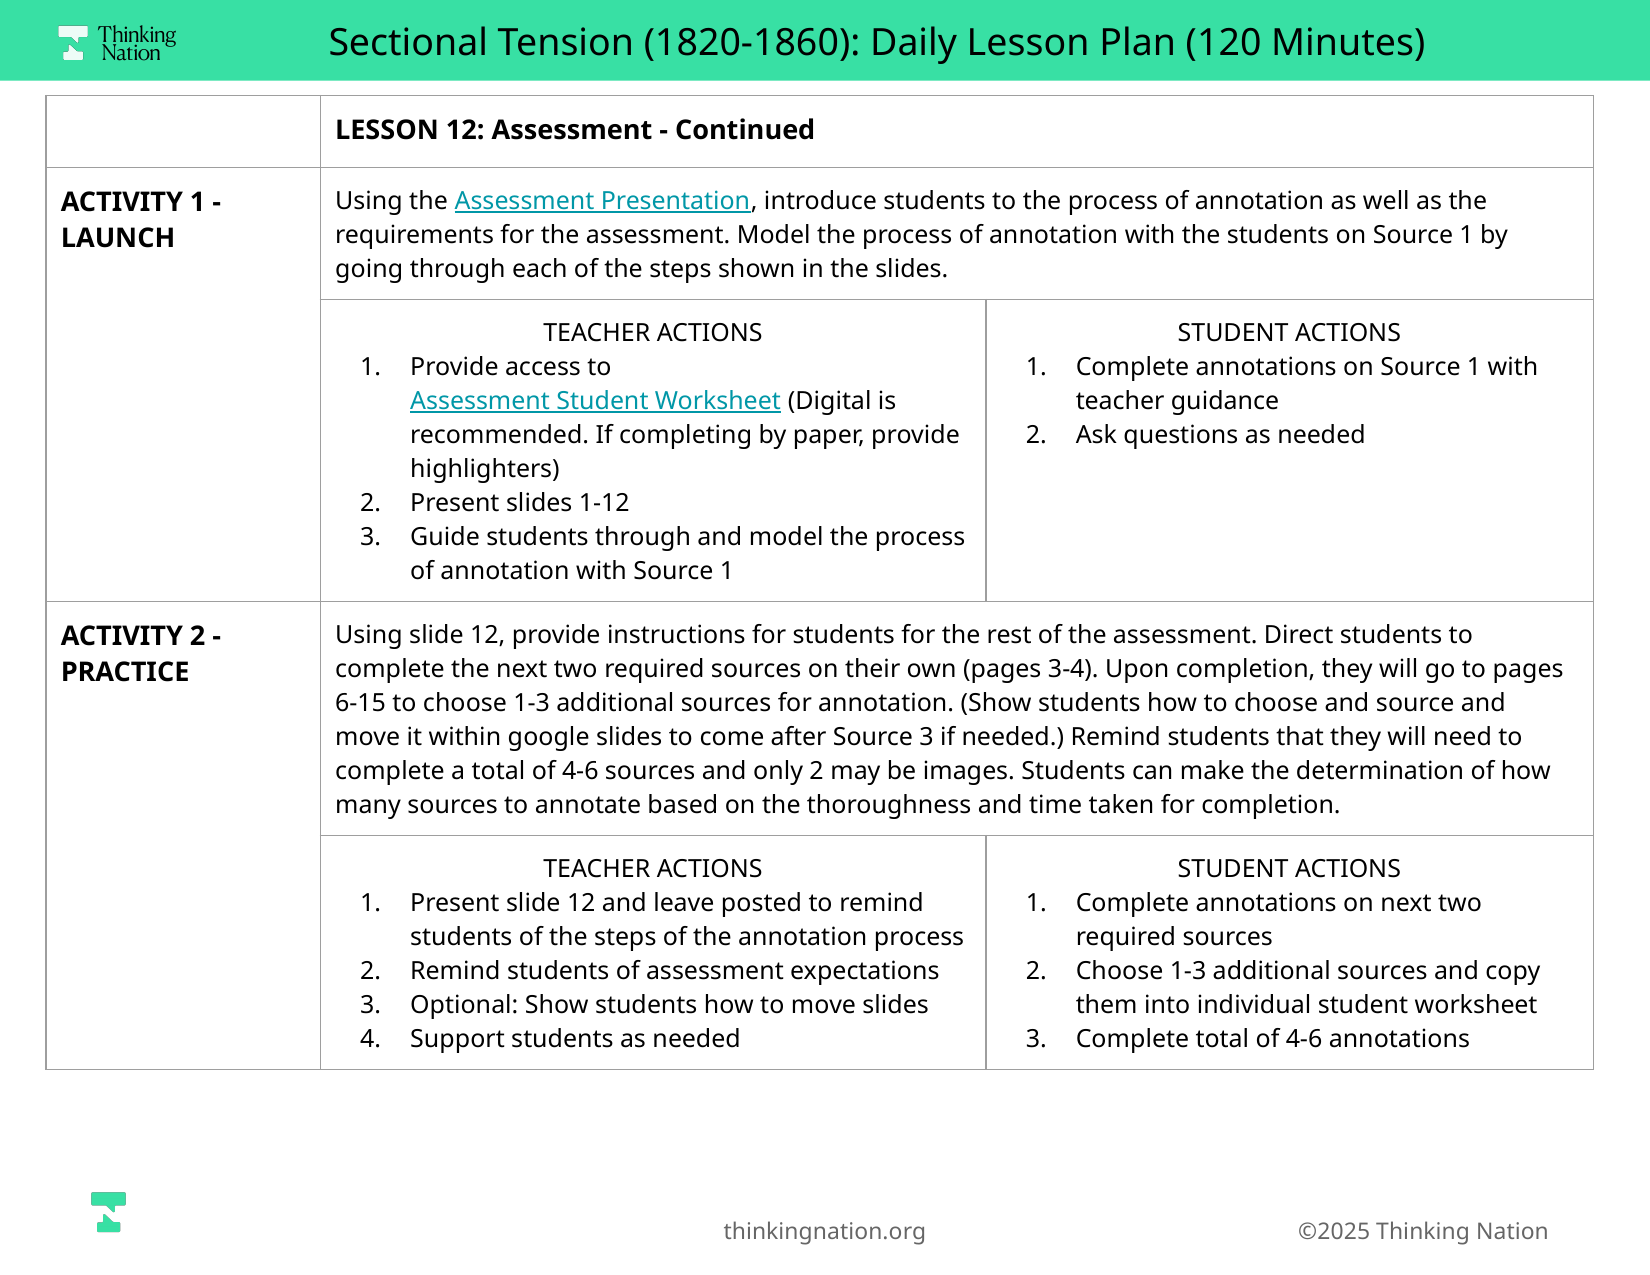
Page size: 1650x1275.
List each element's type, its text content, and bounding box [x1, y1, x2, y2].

table_cell TEACHER ACTIONS Provide access to Assessment Student Worksheet (Digital is recommended. If completing by paper, provide highlighters) Present slides 1-12 Guide students through and model the process of annotation with Source 1 [321, 300, 985, 601]
table_cell STUDENT ACTIONS Complete annotations on next two required sources Choose 1-3 additional sources and copy them into individual student worksheet Complete total of 4-6 annotations [987, 836, 1593, 1069]
table_cell Using slide 12, provide instructions for students for the rest of the assessment. Direct students to complete the next two required sources on their own (pages 3-4). Upon completion, they will go to pages 6-15 to choose 1-3 additional sources for annotation. (Show students how to choose and source and move it within google slides to come after Source 3 if needed.) Remind students that they will need to complete a total of 4-6 sources and only 2 may be images. Students can make the determination of how many sources to annotate based on the thoroughness and time taken for completion. [321, 602, 1593, 835]
table_cell STUDENT ACTIONS Complete annotations on Source 1 with teacher guidance Ask questions as needed [987, 300, 1593, 601]
picture [80, 1184, 136, 1240]
table_cell ACTIVITY 1 - LAUNCH [47, 168, 320, 601]
table_cell Using the Assessment Presentation, introduce students to the process of annotation as well as the requirements for the assessment. Model the process of annotation with the students on Source 1 by going through each of the steps shown in the slides. [321, 168, 1593, 299]
table_cell TEACHER ACTIONS Present slide 12 and leave posted to remind students of the steps of the annotation process Remind students of assessment expectations Optional: Show students how to move slides Support students as needed [321, 836, 985, 1069]
text_box ©2025 Thinking Nation [1174, 1200, 1566, 1240]
text_box Sectional Tension (1820-1860): Daily Lesson Plan (120 Minutes) [0, 0, 1650, 81]
table_header LESSON 12: Assessment - Continued [321, 96, 1593, 167]
picture [45, 14, 180, 85]
table_cell ACTIVITY 2 - PRACTICE [47, 602, 320, 1069]
text_box thinkingnation.org [629, 1200, 1021, 1240]
table_header [47, 96, 320, 167]
